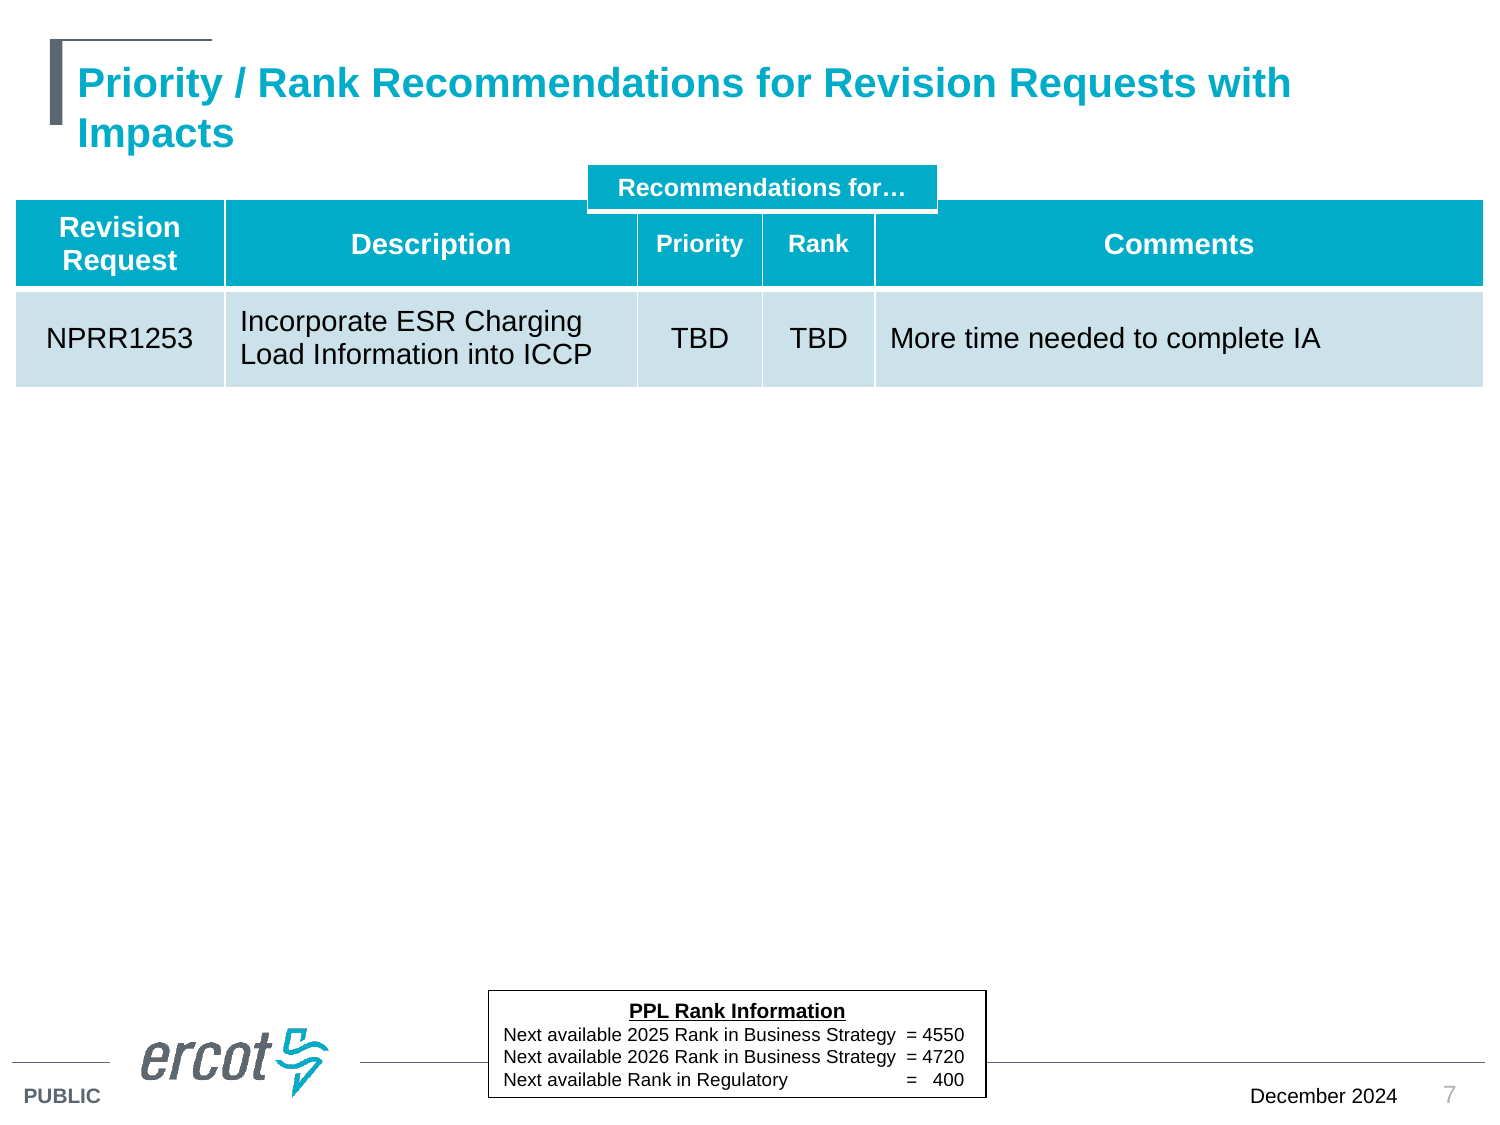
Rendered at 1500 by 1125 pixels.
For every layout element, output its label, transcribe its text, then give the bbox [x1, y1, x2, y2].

slide_number 7 [1412, 1076, 1488, 1112]
table_cell Incorporate ESR Charging Load Information into ICCP [226, 292, 637, 387]
table_cell TBD [638, 292, 762, 387]
table_header Recommendations for… [588, 165, 937, 209]
table_header Rank [763, 214, 874, 286]
table_cell TBD [763, 292, 874, 387]
table_header Revision Request [16, 200, 224, 286]
text_box PPL Rank Information Next available 2025 Rank in Business Strategy = 4550 Next available 2026 Rank in Business Strategy = 4720 Next available Rank in Regulatory = 400 [488, 990, 987, 1098]
table_header Priority [638, 214, 762, 286]
table_header Comments [876, 200, 1483, 286]
table_cell More time needed to complete IA [876, 292, 1483, 387]
picture [137, 1024, 332, 1100]
title Priority / Rank Recommendations for Revision Requests with Impacts [62, 48, 1475, 134]
table_cell NPRR1253 [16, 292, 224, 387]
table_header Description [226, 200, 637, 286]
